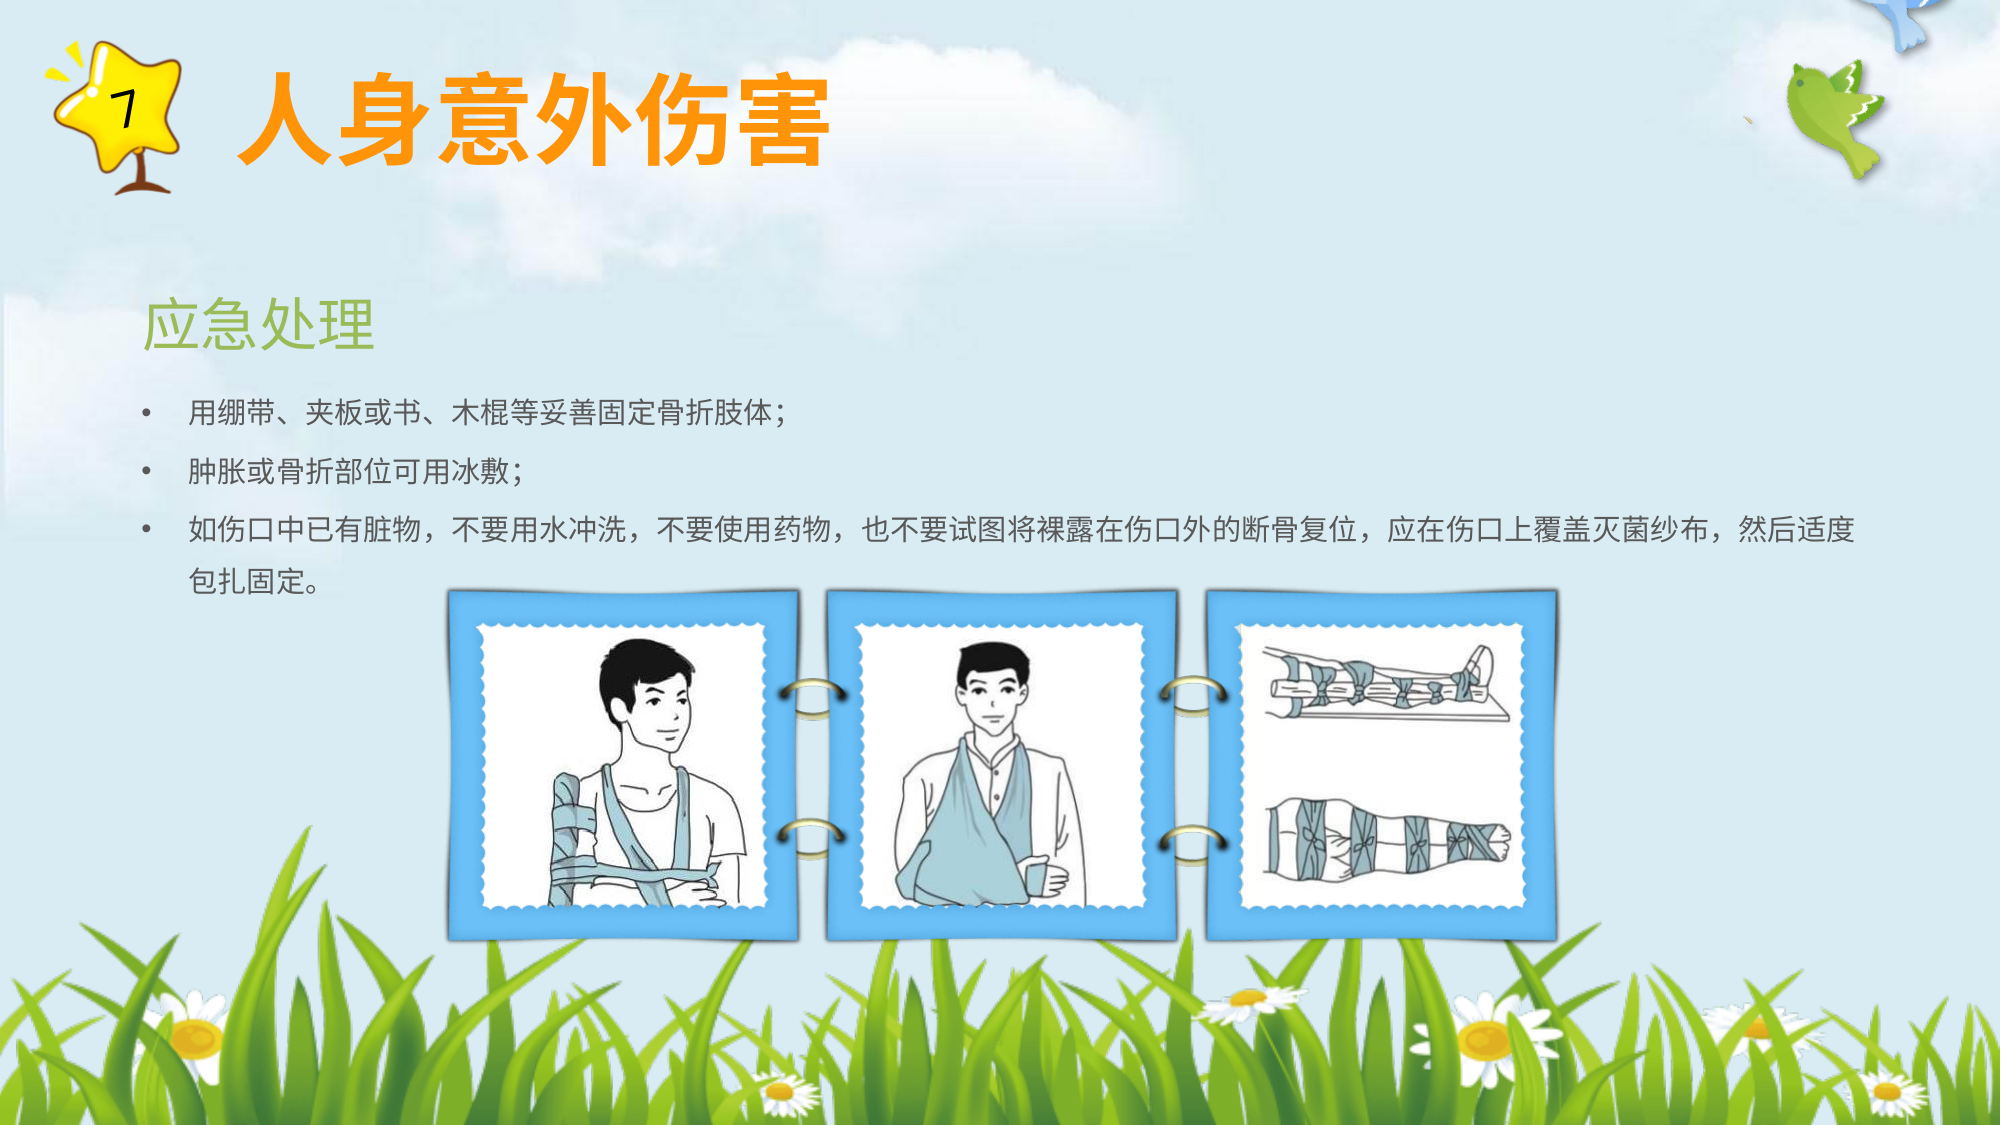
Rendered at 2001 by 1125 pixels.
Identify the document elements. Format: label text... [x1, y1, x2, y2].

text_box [420, 572, 1581, 961]
text_box 用绷带、夹板或书、木棍等妥善固定骨折肢体； 肿胀或骨折部位可用冰敷； 如伤口中已有脏物，不要用水冲洗，不要使用药物，也不要试图将裸露在伤口外的断骨复位，应在伤口上覆盖灭菌纱布，然后适度包扎固定。 [126, 369, 1875, 606]
picture [0, 0, 2001, 1125]
text_box 应急处理 [127, 280, 963, 366]
